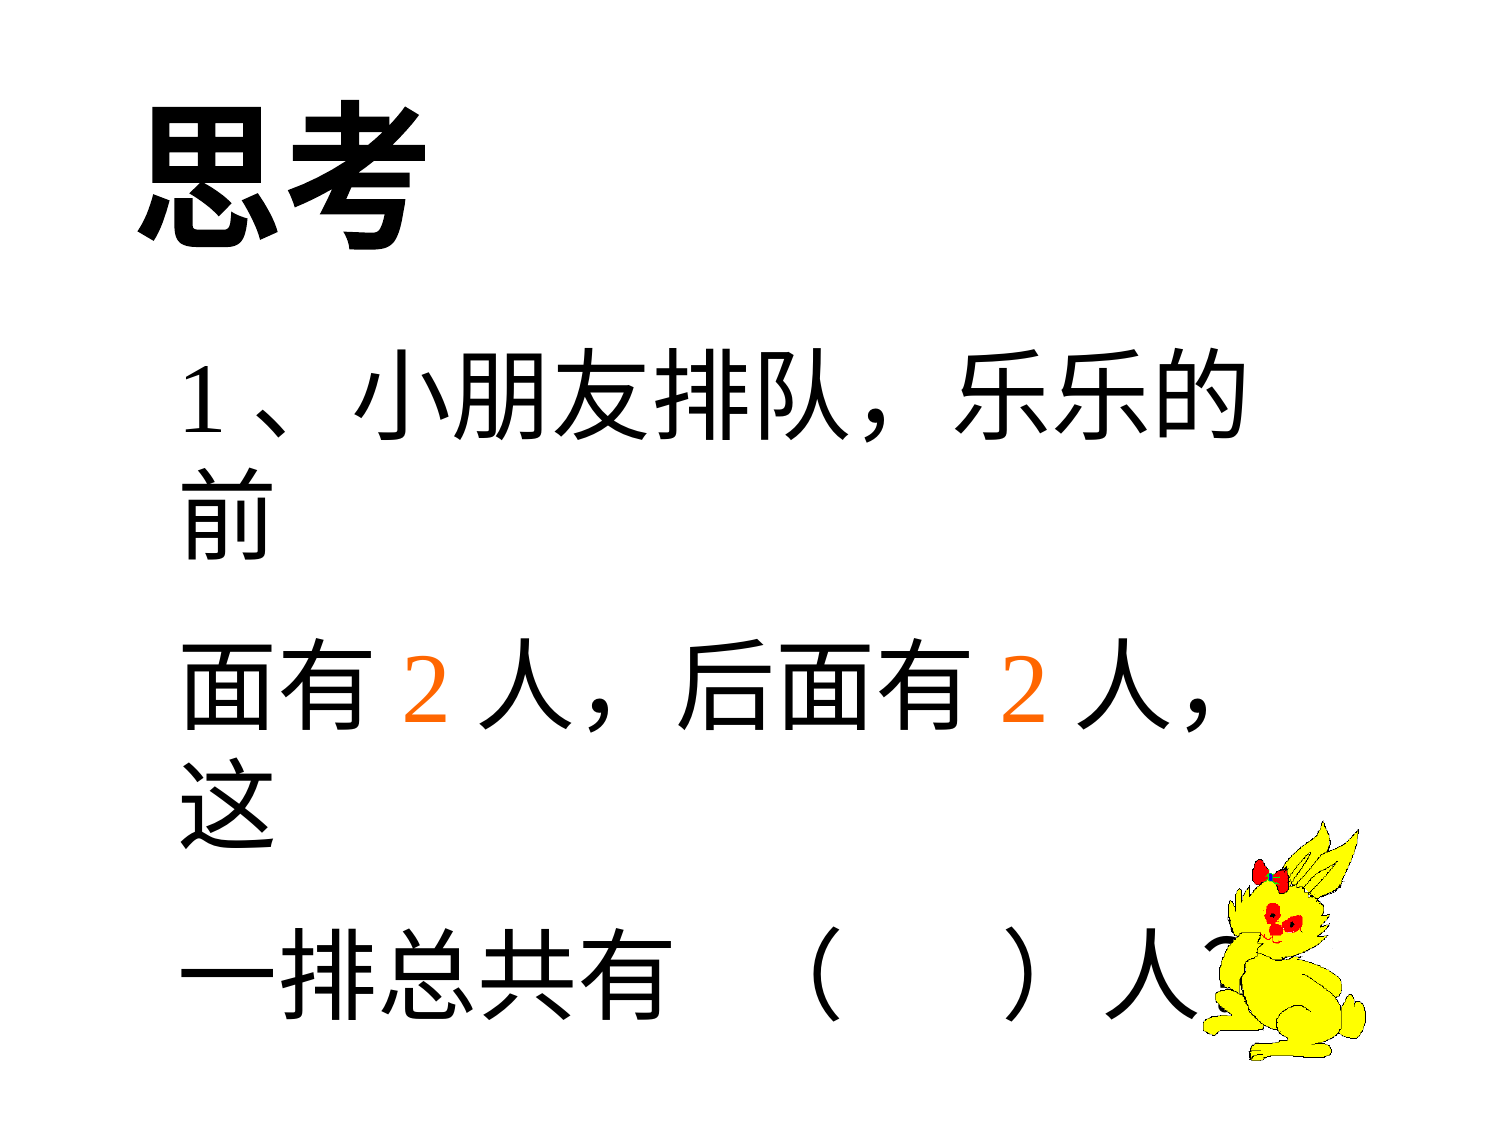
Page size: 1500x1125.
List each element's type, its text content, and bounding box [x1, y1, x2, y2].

picture [1062, 812, 1500, 1125]
text_box 1、小朋友排队，乐乐的前 面有2人，后面有2人，这 一排总共有 （ ）人？ [162, 324, 1350, 1040]
